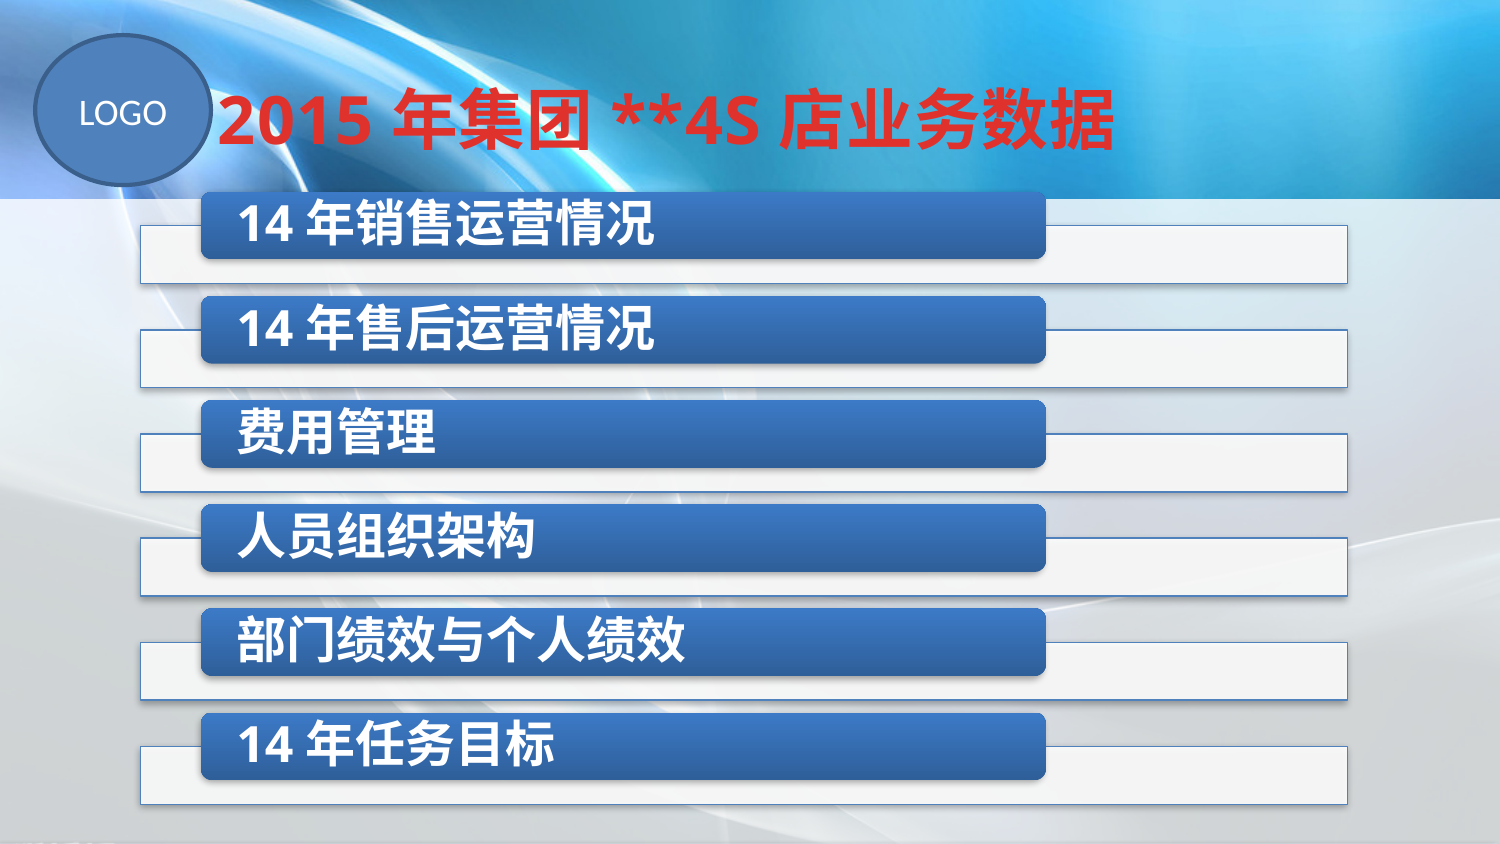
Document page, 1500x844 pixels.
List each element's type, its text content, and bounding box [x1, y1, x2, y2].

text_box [140, 187, 1348, 809]
text_box 2015年集团**4S店业务数据 [203, 70, 1132, 165]
picture [0, 0, 1500, 199]
